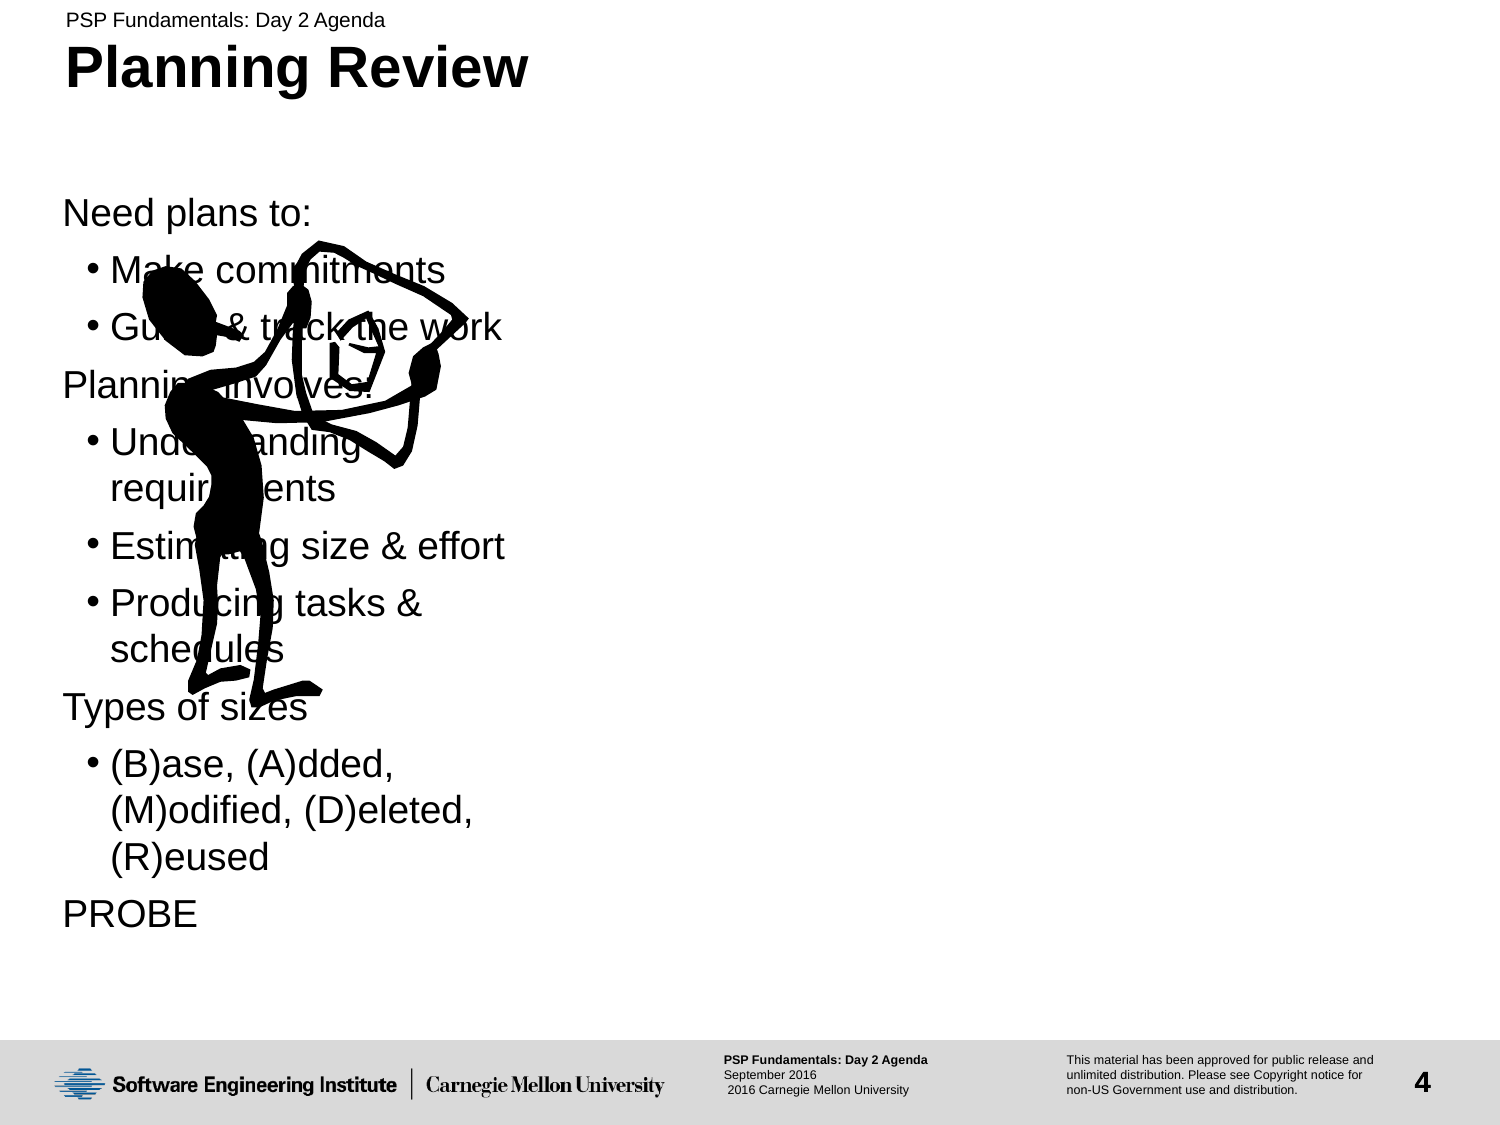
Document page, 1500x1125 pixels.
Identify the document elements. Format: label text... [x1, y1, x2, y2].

picture [142, 240, 469, 708]
picture [46, 1061, 673, 1104]
list Need plans to: Make commitments Guide & track the work Planning involves: Understanding requirements Estimating size & effort Producing tasks & schedules Types of sizes (B)ase, (A)dded, (M)odified, (D)eleted, (R)eused PROBE [62, 187, 507, 1000]
title Planning Review [65, 37, 1430, 148]
